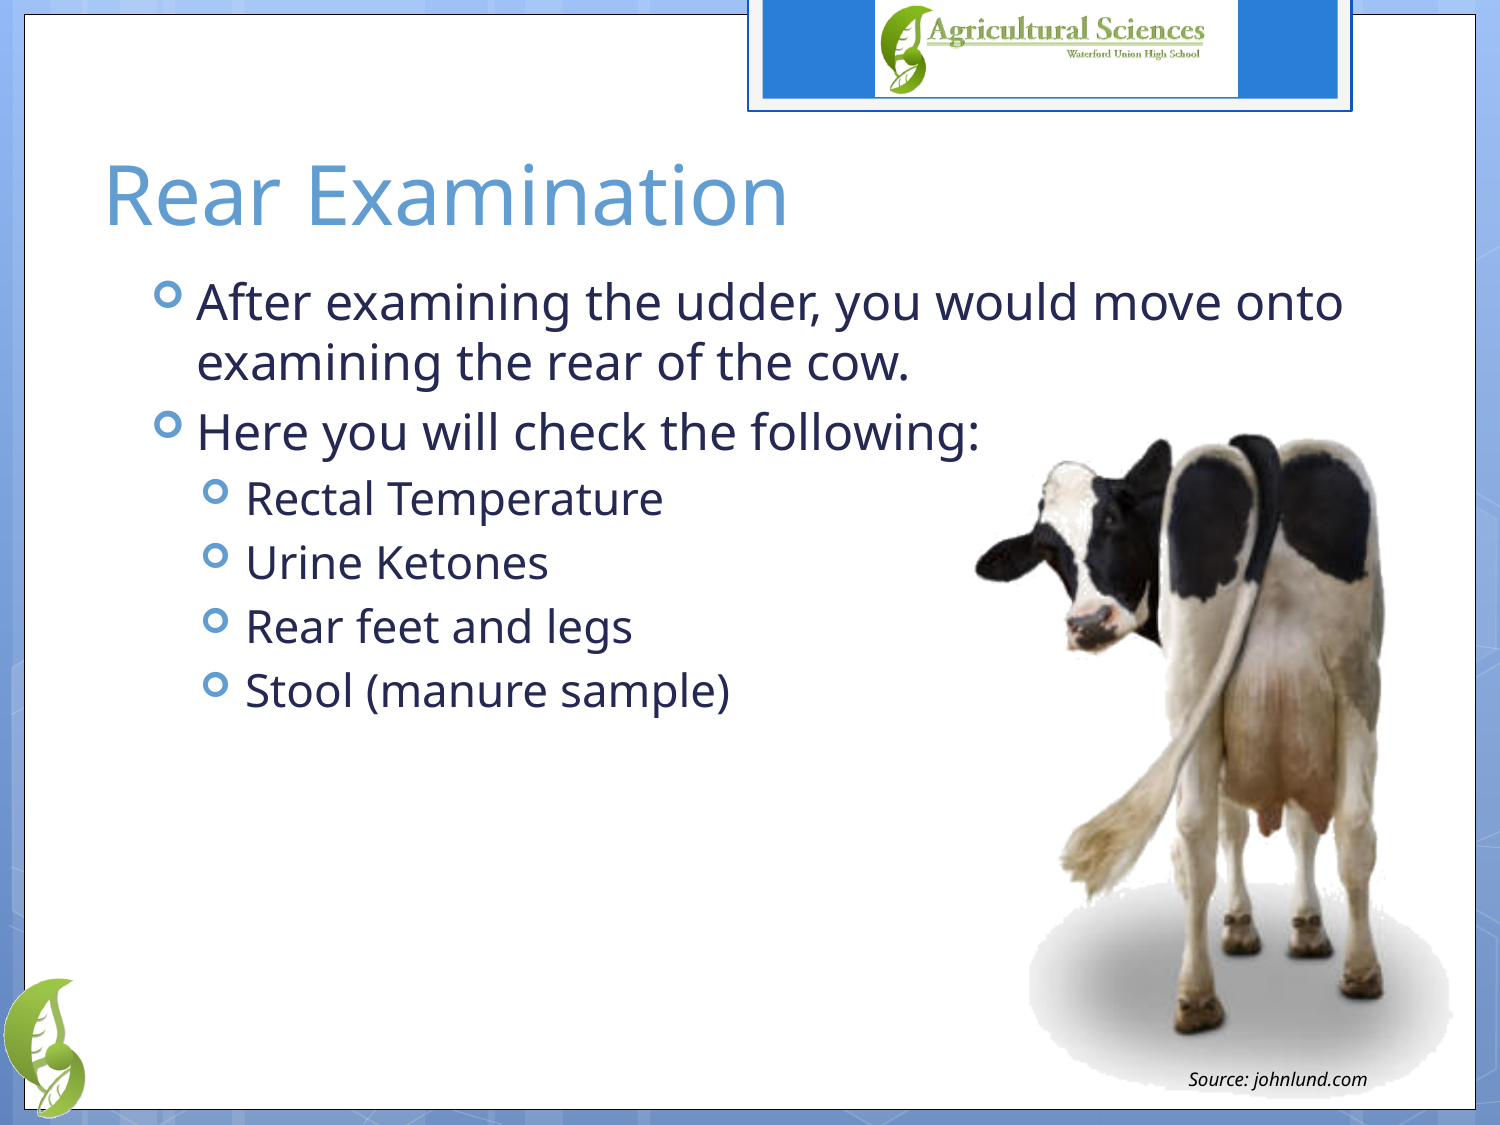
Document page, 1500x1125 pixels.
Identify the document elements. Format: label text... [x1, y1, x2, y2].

list After examining the udder, you would move onto examining the rear of the cow. Here you will check the following: Rectal Temperature Urine Ketones Rear feet and legs Stool (manure sample) [125, 262, 1388, 1000]
title Rear Examination [87, 112, 1400, 250]
picture [0, 968, 138, 1125]
picture [774, 374, 1488, 1122]
picture [875, 0, 1238, 97]
